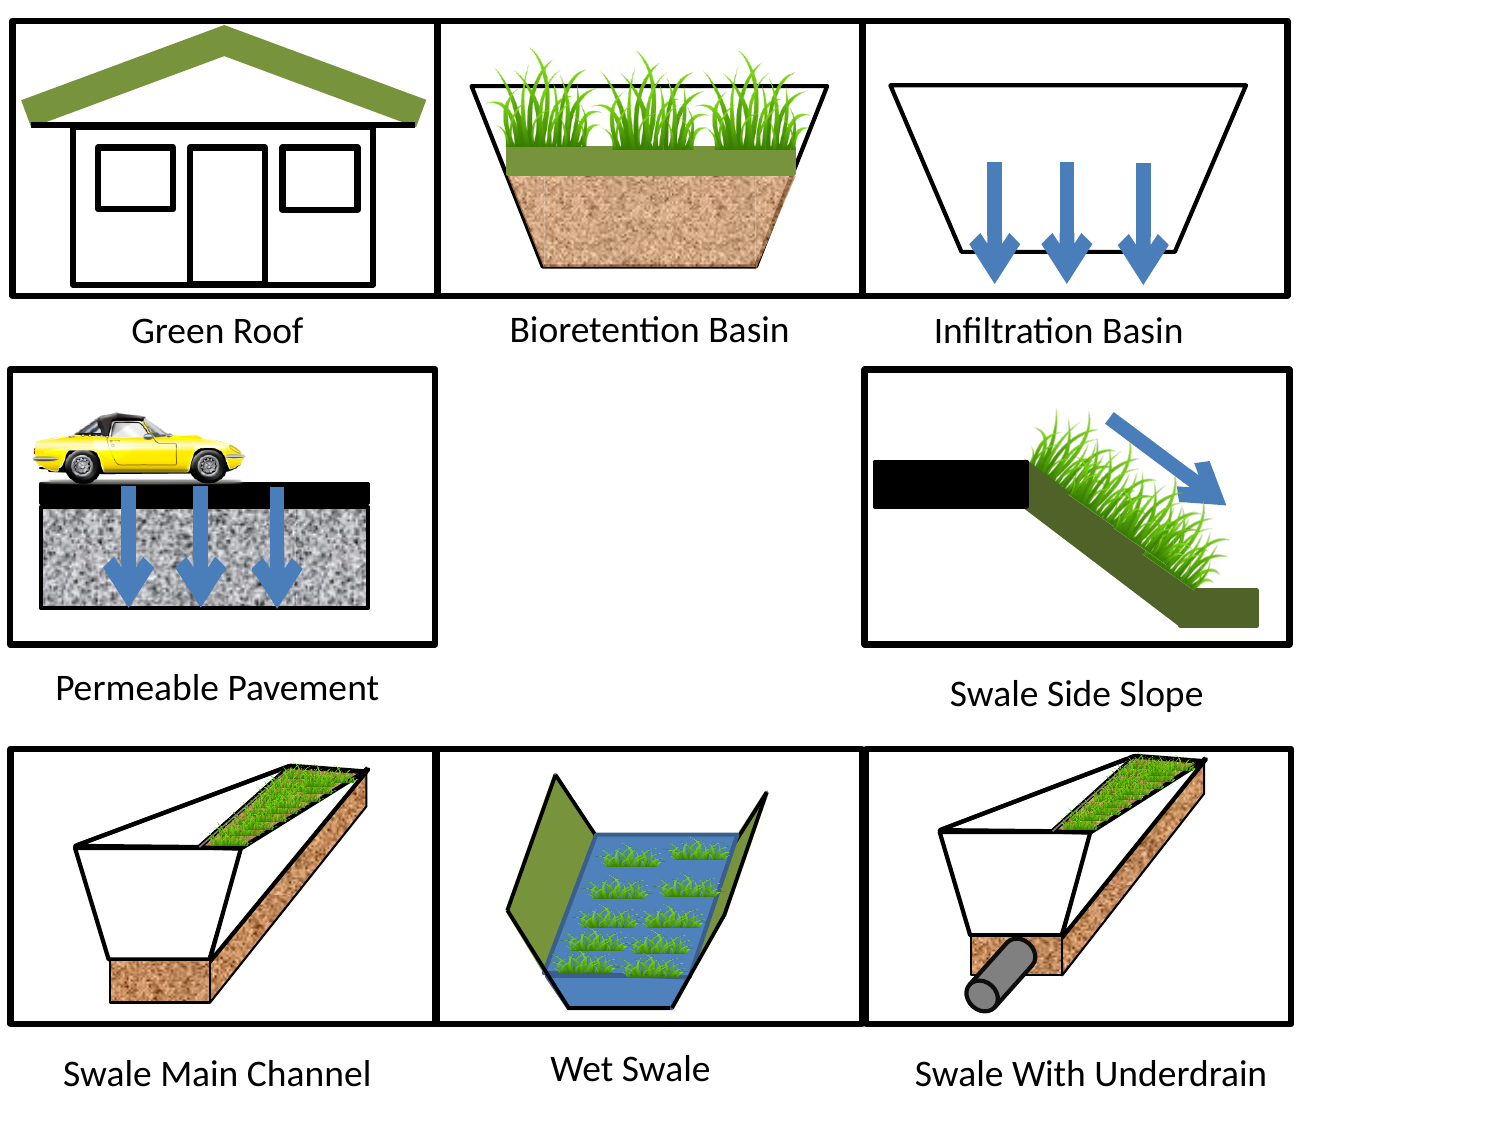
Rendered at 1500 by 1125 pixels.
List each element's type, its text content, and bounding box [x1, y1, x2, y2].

text_box Swale Side Slope [935, 661, 1219, 722]
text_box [10, 369, 436, 645]
text_box Green Roof [116, 305, 319, 359]
text_box Swale Main Channel [48, 1041, 387, 1102]
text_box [12, 20, 436, 297]
text_box Permeable Pavement [40, 655, 395, 716]
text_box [436, 748, 863, 1025]
text_box Wet Swale [535, 1036, 726, 1097]
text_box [865, 748, 1292, 1025]
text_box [862, 20, 1288, 297]
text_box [437, 20, 861, 297]
text_box Infiltration Basin [918, 305, 1199, 359]
text_box Swale With Underdrain [900, 1041, 1283, 1102]
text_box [864, 369, 1290, 645]
text_box Bioretention Basin [494, 305, 806, 358]
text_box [10, 748, 435, 1025]
